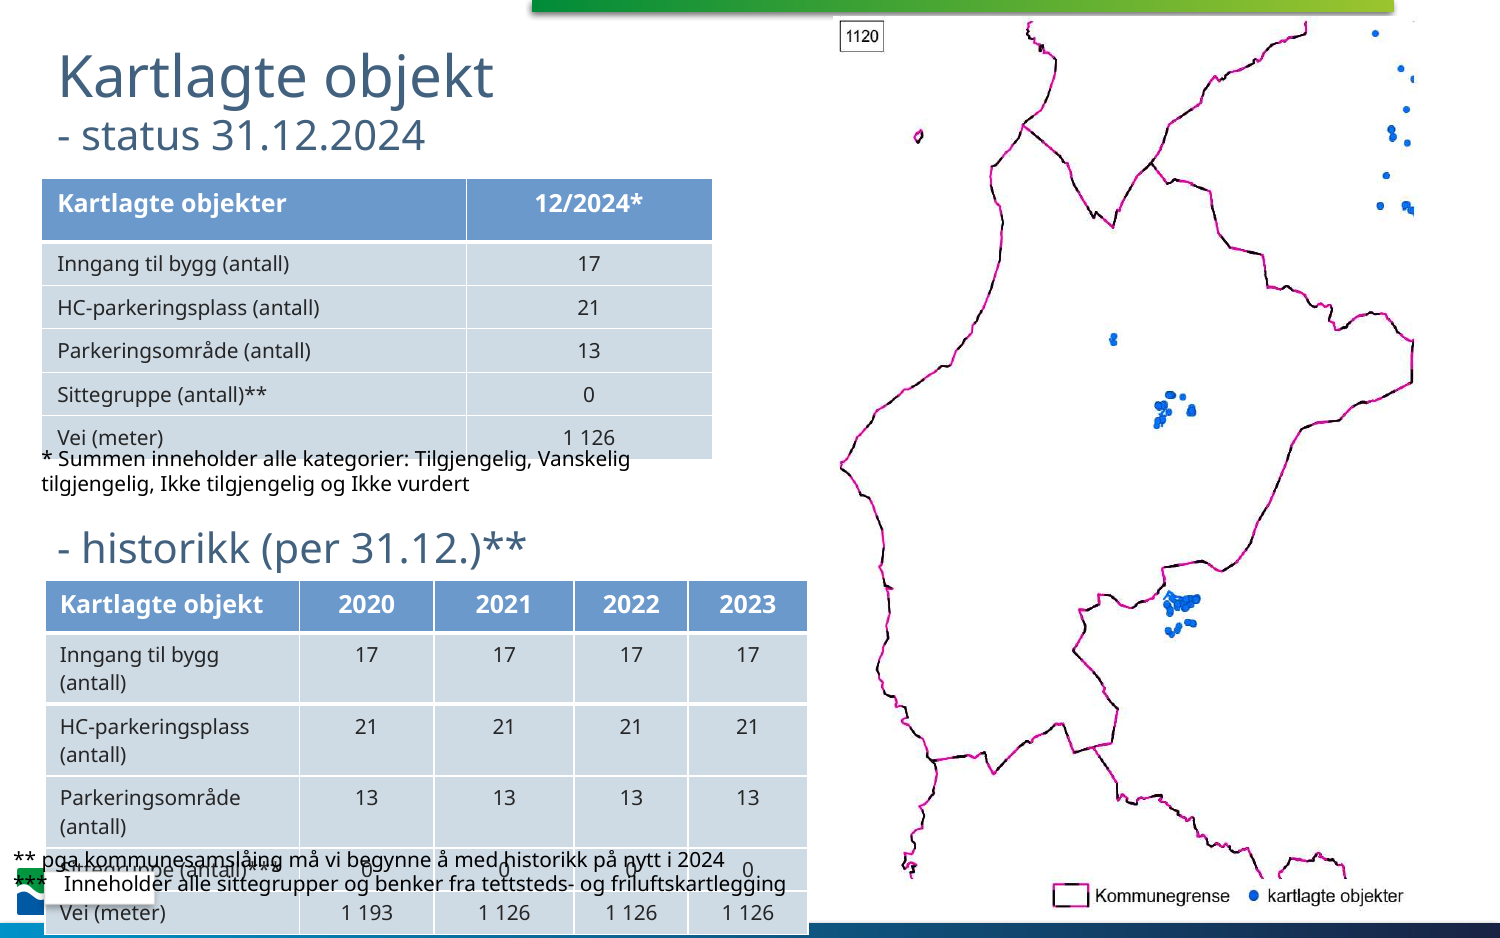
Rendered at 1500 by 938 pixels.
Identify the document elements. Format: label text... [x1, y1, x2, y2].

table_cell 1 126 [689, 892, 807, 934]
table_cell HC-parkeringsplass (antall) [42, 286, 466, 328]
table_cell 1 193 [300, 904, 433, 934]
table_cell Parkeringsområde (antall) [42, 329, 466, 372]
table_header 2020 [300, 581, 433, 631]
table_header 2023 [689, 581, 807, 631]
text_box Kartlagte objekt - status 31.12.2024 [42, 24, 828, 167]
table_cell 17 [689, 635, 807, 702]
table_cell 21 [435, 706, 573, 775]
table_cell 17 [467, 244, 712, 285]
table_header 2022 [575, 581, 687, 631]
text_box ** pga kommunesamslåing må vi begynne å med historikk på nytt i 2024 *** Inneholder alle sittegrupper og benker fra tettsteds- og friluftskartlegging [0, 838, 802, 904]
table_cell 13 [435, 777, 573, 838]
table_cell Vei (meter) [46, 904, 299, 934]
table_cell 13 [689, 777, 807, 847]
table_cell 0 [802, 849, 807, 890]
table_cell Parkeringsområde (antall) [46, 777, 299, 838]
text_box - historikk (per 31.12.)** [42, 496, 828, 580]
table_cell 17 [300, 635, 433, 702]
table_cell Inngang til bygg (antall) [46, 635, 299, 702]
table_header Kartlagte objekt [46, 581, 299, 631]
table_cell 13 [575, 777, 687, 838]
table_cell 21 [689, 706, 807, 775]
table_cell 1 126 [575, 904, 687, 934]
text_box * Summen inneholder alle kategorier: Tilgjengelig, Vanskelig tilgjengelig, Ikke tilgjengelig og Ikke vurdert [26, 438, 711, 504]
table_cell 0 [467, 373, 712, 415]
table_cell 17 [435, 635, 573, 702]
table_header Kartlagte objekter [42, 179, 466, 240]
table_cell Sittegruppe (antall)** [42, 373, 466, 415]
table_cell 21 [300, 706, 433, 775]
table_cell 21 [575, 706, 687, 775]
table_cell 1 126 [467, 416, 712, 459]
table_cell 21 [467, 286, 712, 328]
table_header 12/2024* [467, 179, 712, 240]
table_cell 13 [467, 329, 712, 372]
table_cell Inngang til bygg (antall) [42, 244, 466, 285]
table_header 2021 [435, 581, 573, 631]
table_cell 17 [575, 635, 687, 702]
table_cell 13 [300, 777, 433, 838]
table_cell Vei (meter) [42, 416, 466, 438]
table_cell HC-parkeringsplass (antall) [46, 706, 299, 775]
table_cell 1 126 [435, 904, 573, 934]
picture [833, 16, 1419, 913]
